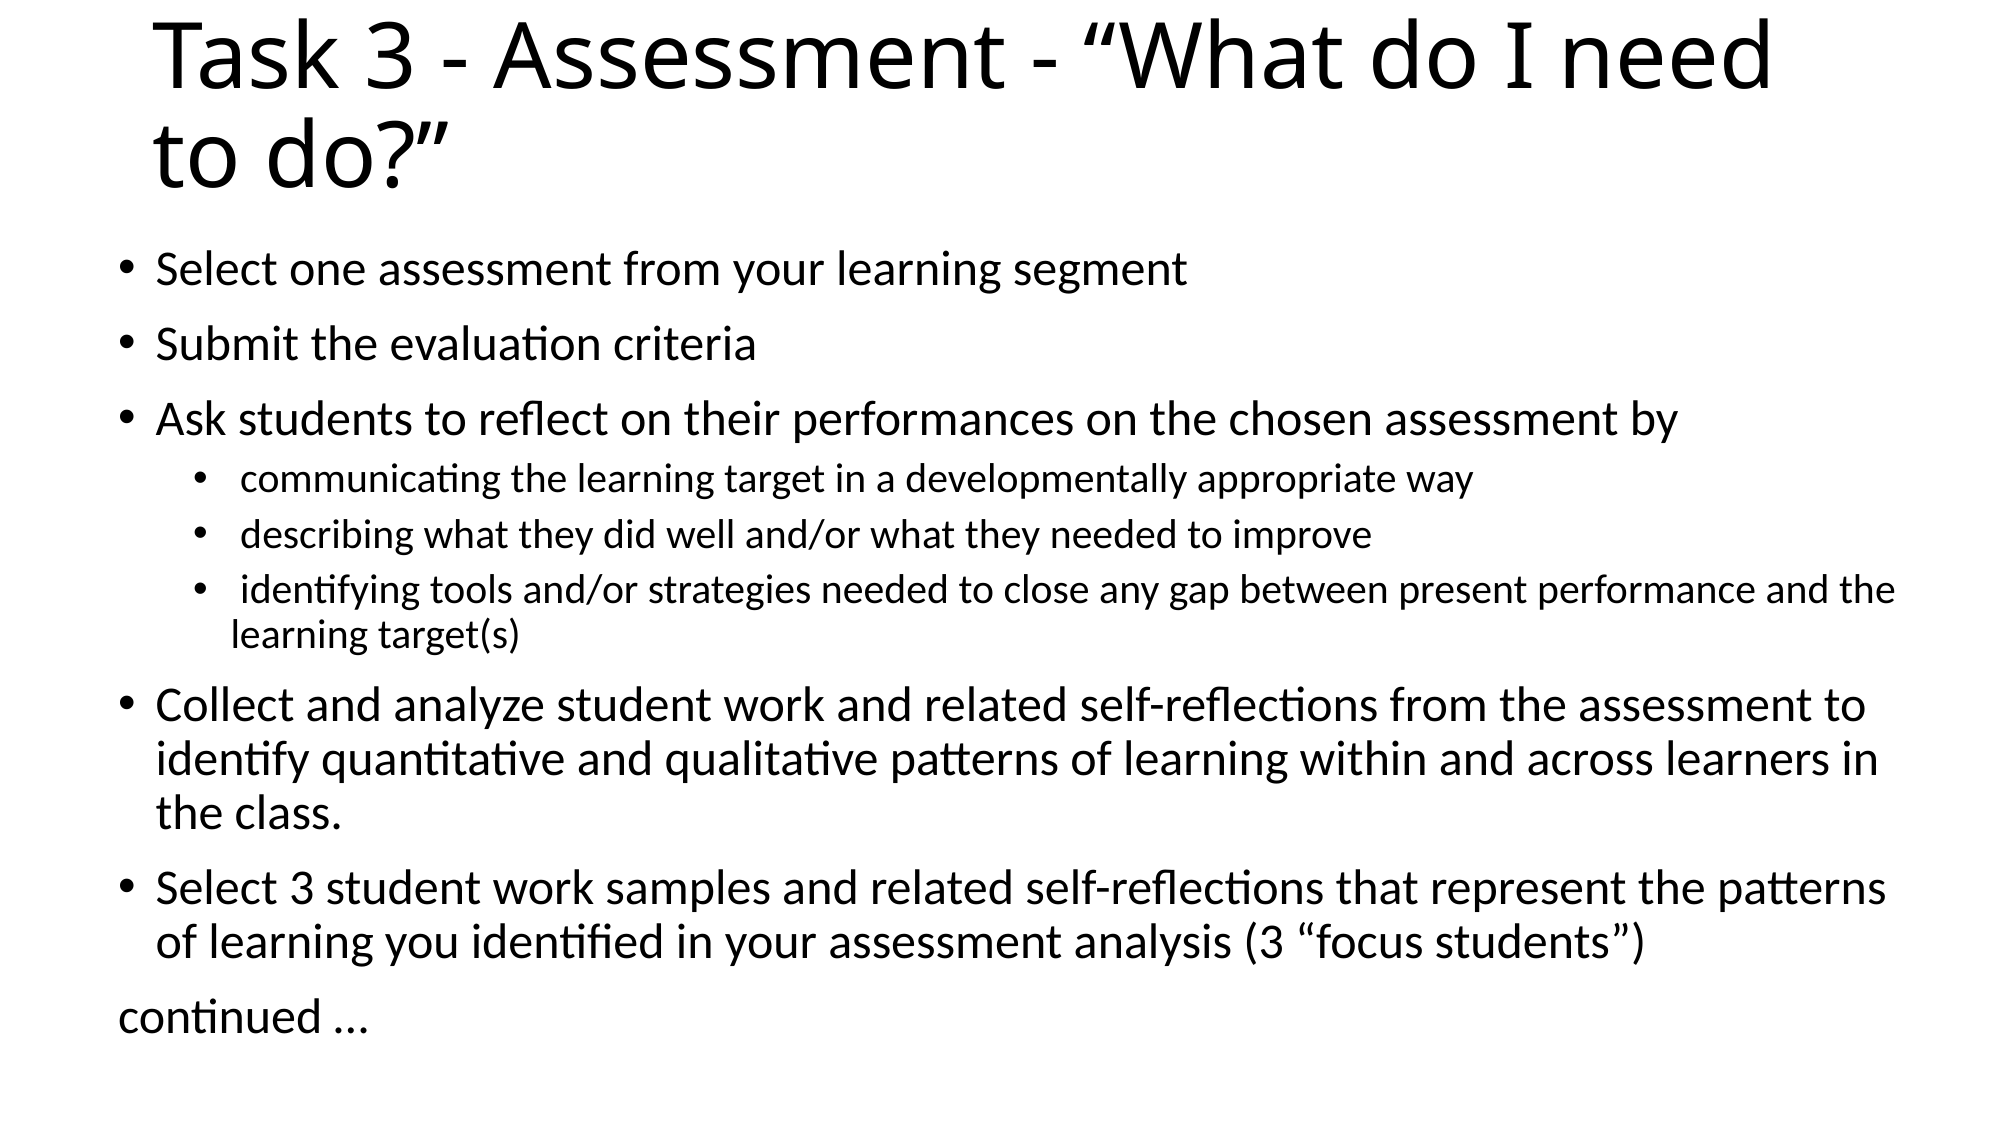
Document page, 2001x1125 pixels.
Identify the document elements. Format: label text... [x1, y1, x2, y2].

title Task 3 - Assessment - “What do I need to do?” [137, 0, 1886, 218]
list Select one assessment from your learning segment Submit the evaluation criteria Ask students to reflect on their performances on the chosen assessment by communicating the learning target in a developmentally appropriate way describing what they did well and/or what they needed to improve identifying tools and/or strategies needed to close any gap between present performance and the learning target(s) Collect and analyze student work and related self-reflections from the assessment to identify quantitative and qualitative patterns of learning within and across learners in the class. Select 3 student work samples and related self-reflections that represent the patterns of learning you identified in your assessment analysis (3 “focus students”) continued … [103, 235, 1925, 1068]
